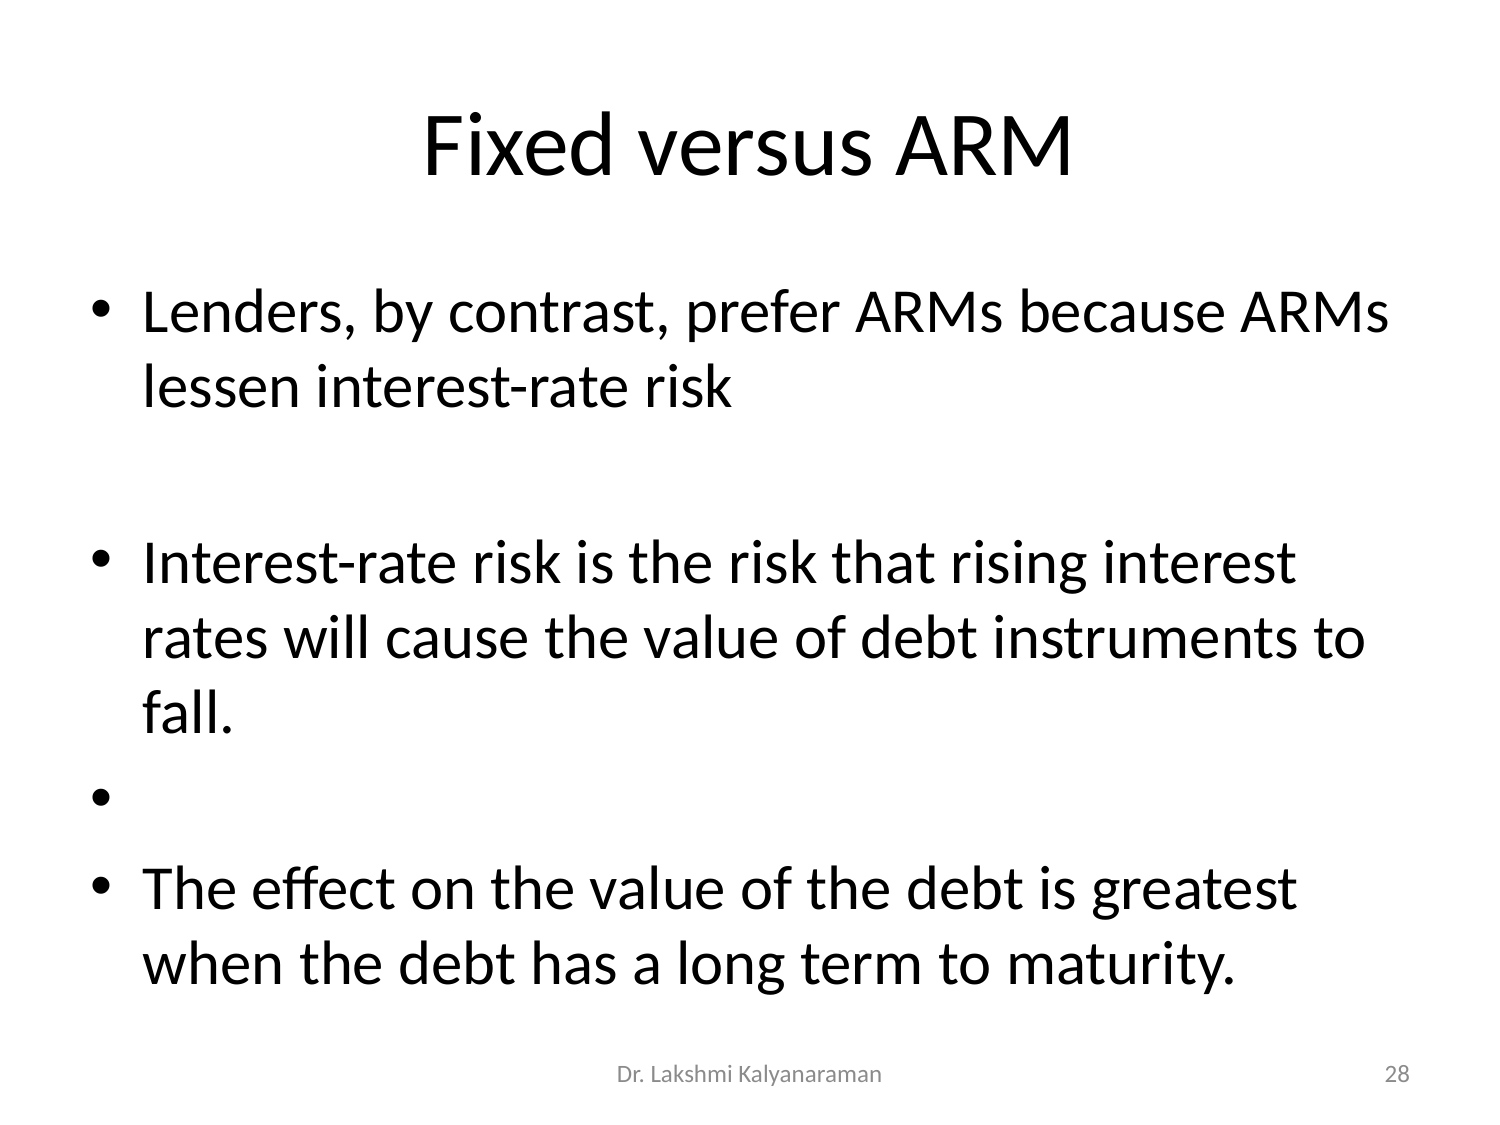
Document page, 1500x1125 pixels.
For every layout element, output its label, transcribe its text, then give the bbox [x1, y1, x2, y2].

footer Dr. Lakshmi Kalyanaraman [512, 1042, 988, 1103]
slide_number 28 [1074, 1042, 1425, 1103]
list Lenders, by contrast, prefer ARMs because ARMs lessen interest-rate risk Interest-rate risk is the risk that rising interest rates will cause the value of debt instruments to fall. The effect on the value of the debt is greatest when the debt has a long term to maturity. [75, 262, 1425, 1005]
title Fixed versus ARM [75, 45, 1425, 233]
